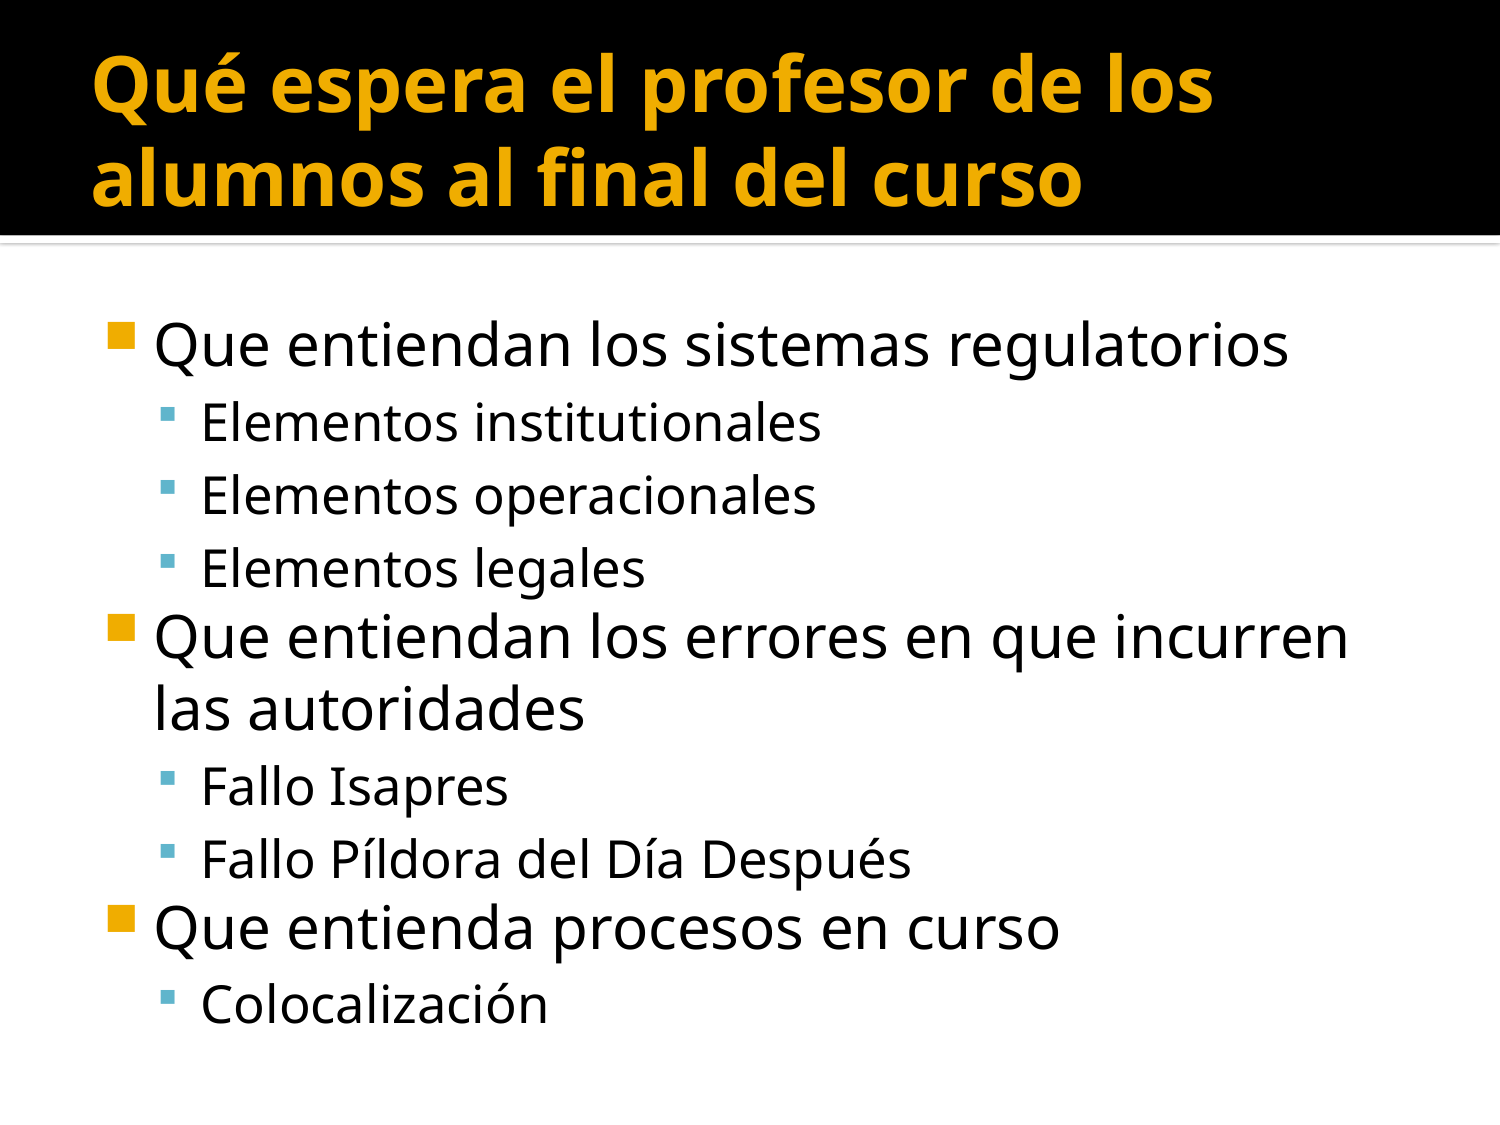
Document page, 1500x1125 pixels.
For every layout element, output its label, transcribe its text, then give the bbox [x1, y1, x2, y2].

list Que entiendan los sistemas regulatorios Elementos institutionales Elementos operacionales Elementos legales Que entiendan los errores en que incurren las autoridades Fallo Isapres Fallo Píldora del Día Después Que entienda procesos en curso Colocalización [75, 291, 1425, 1050]
title Qué espera el profesor de los alumnos al final del curso [75, 25, 1425, 231]
